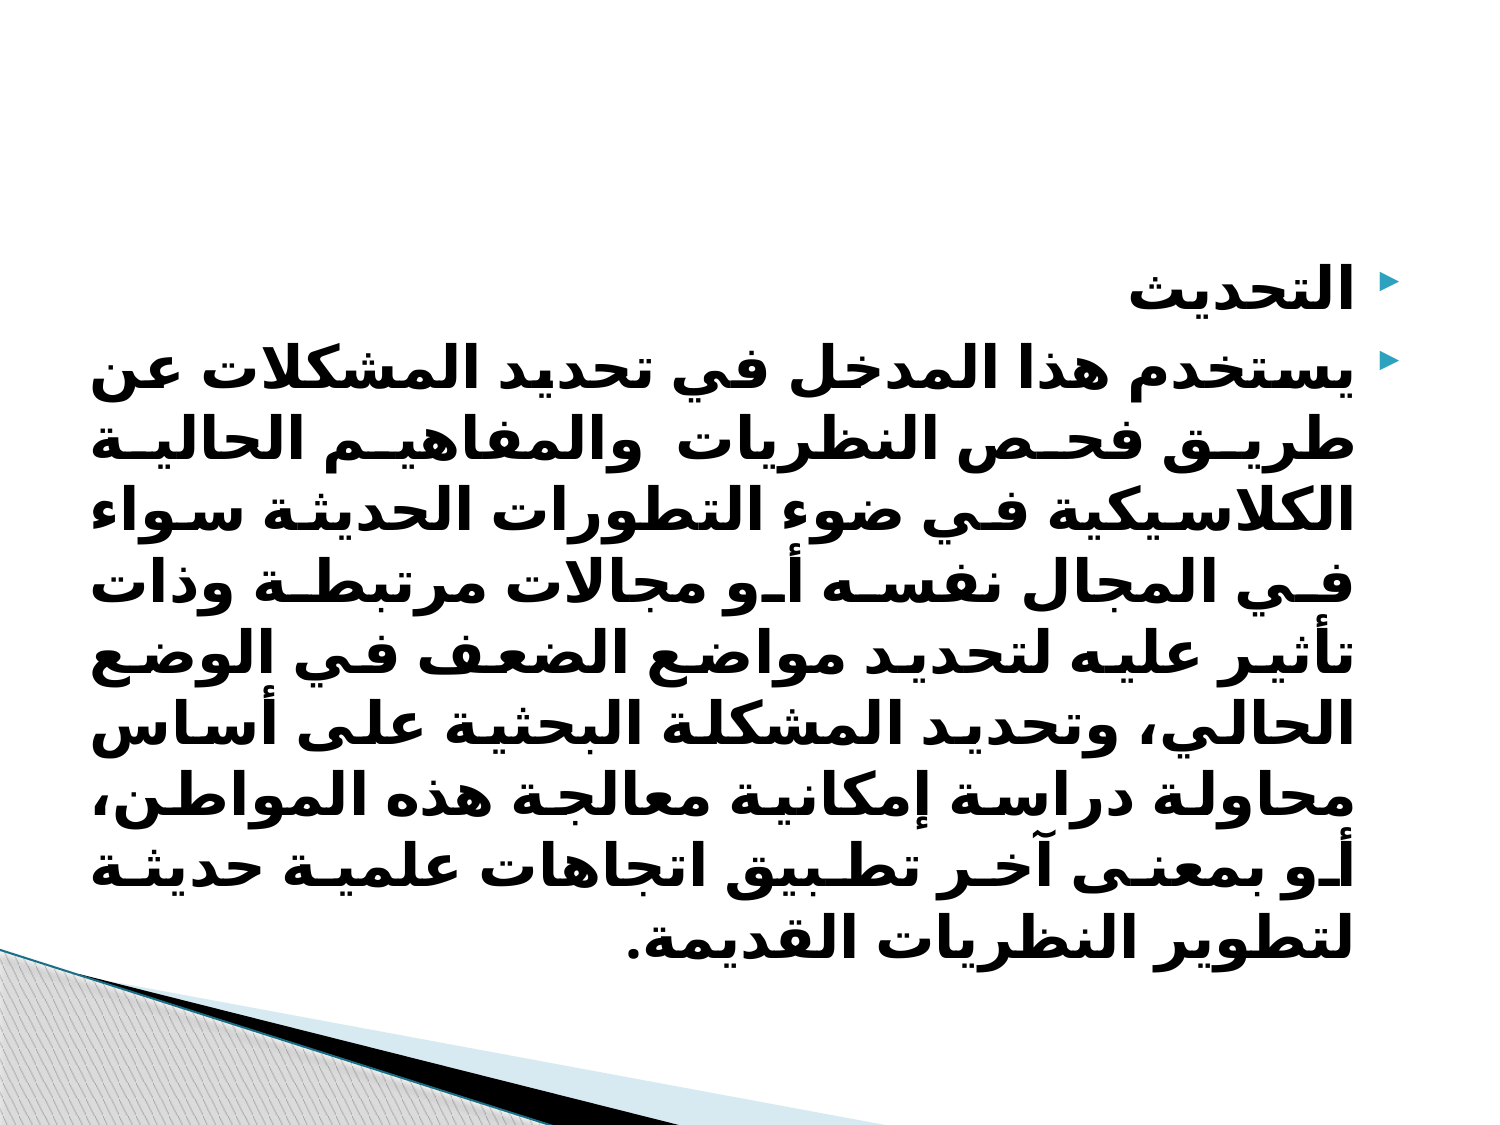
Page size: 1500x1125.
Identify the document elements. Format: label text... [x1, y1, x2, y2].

list التحديث يستخدم هذا المدخل في تحديد المشكلات عن طريق فحص النظريات والمفاهيم الحالية الكلاسيكية في ضوء التطورات الحديثة سواء في المجال نفسه أو مجالات مرتبطة وذات تأثير عليه لتحديد مواضع الضعف في الوضع الحالي، وتحديد المشكلة البحثية على أساس محاولة دراسة إمكانية معالجة هذه المواطن، أو بمعنى آخر تطبيق اتجاهات علمية حديثة لتطوير النظريات القديمة. [75, 243, 1425, 986]
